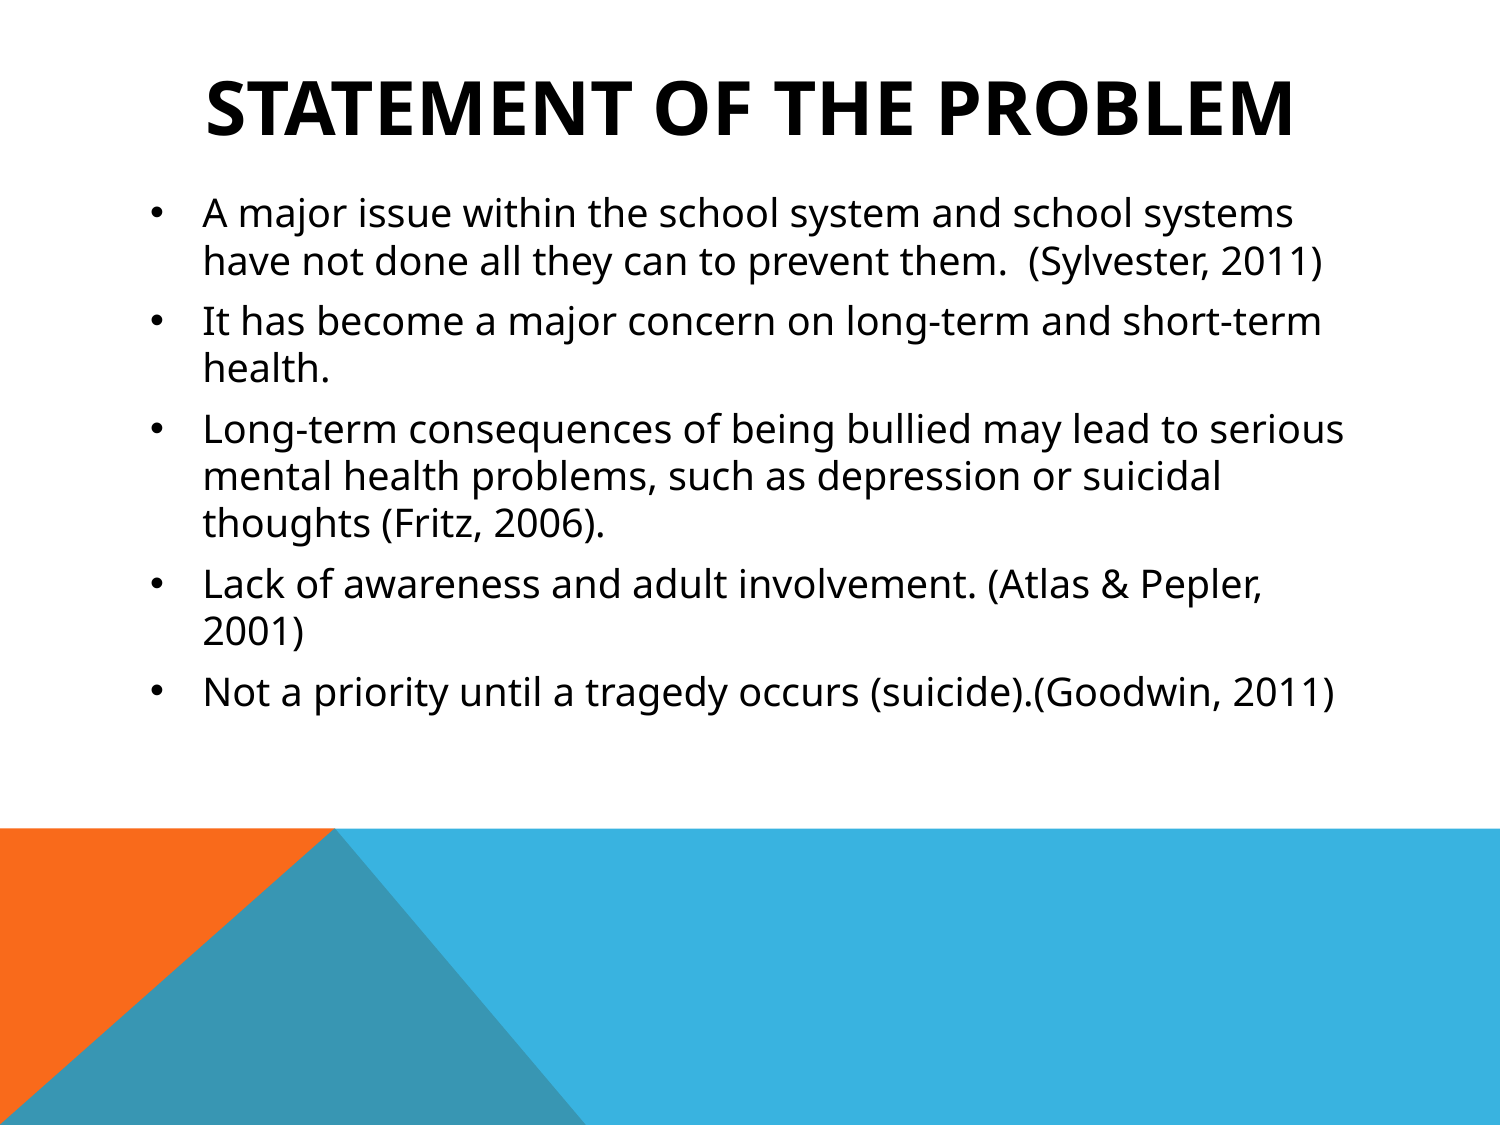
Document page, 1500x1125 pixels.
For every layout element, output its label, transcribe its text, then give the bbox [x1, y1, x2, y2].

list A major issue within the school system and school systems have not done all they can to prevent them. (Sylvester, 2011) It has become a major concern on long-term and short-term health. Long-term consequences of being bullied may lead to serious mental health problems, such as depression or suicidal thoughts (Fritz, 2006). Lack of awareness and adult involvement. (Atlas & Pepler, 2001) Not a priority until a tragedy occurs (suicide).(Goodwin, 2011) [135, 180, 1369, 768]
title Statement of the problem [135, 60, 1369, 150]
